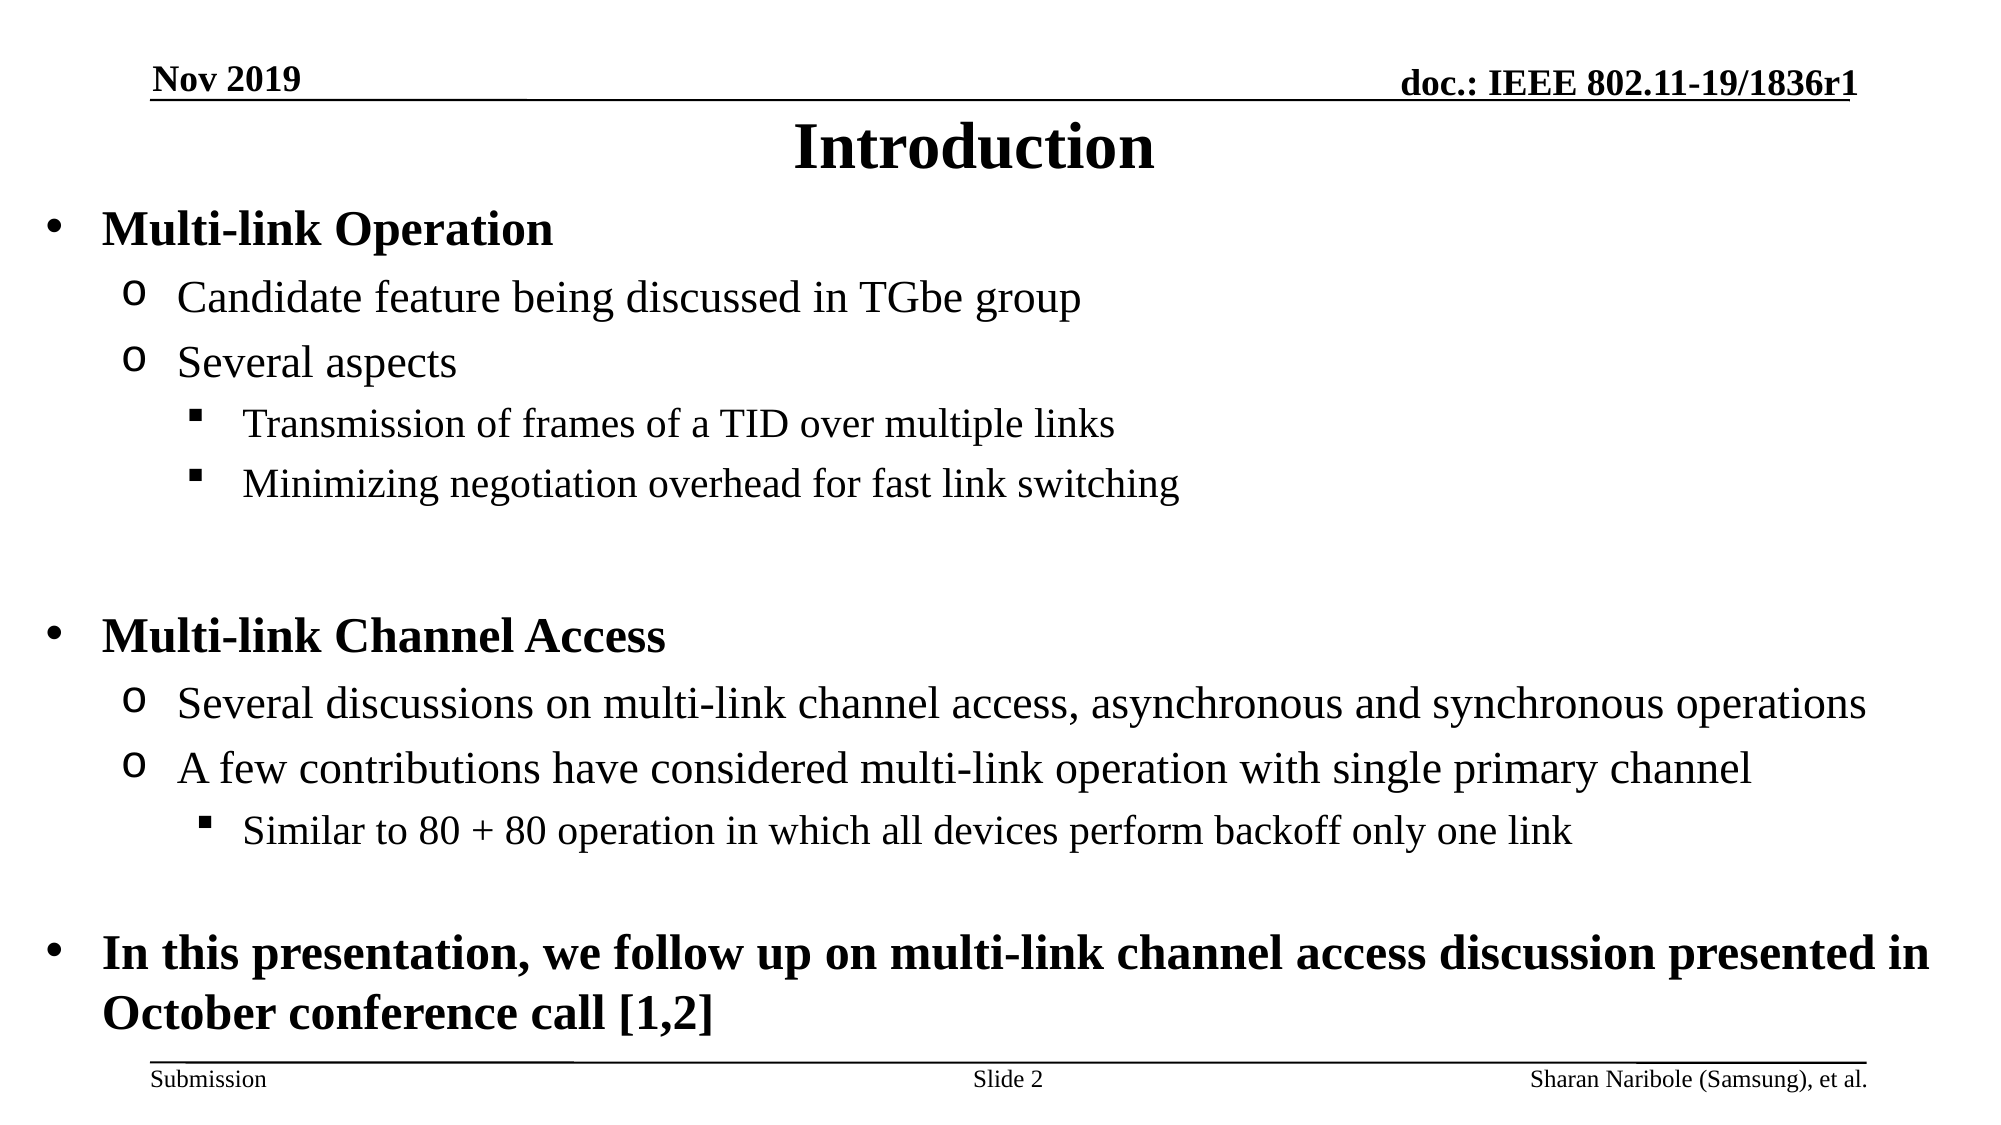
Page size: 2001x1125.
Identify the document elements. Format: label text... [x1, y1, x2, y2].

slide_number Slide 2 [950, 1063, 1067, 1123]
footer Sharan Naribole (Samsung), et al. [1171, 1063, 1869, 1093]
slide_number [152, 54, 563, 100]
title Introduction [124, 54, 1825, 187]
list Multi-link Operation Candidate feature being discussed in TGbe group Several aspects Transmission of frames of a TID over multiple links Minimizing negotiation overhead for fast link switching Multi-link Channel Access Several discussions on multi-link channel access, asynchronous and synchronous operations A few contributions have considered multi-link operation with single primary channel Similar to 80 + 80 operation in which all devices perform backoff only one link In this presentation, we follow up on multi-link channel access discussion presented in October conference call [1,2] [30, 187, 2000, 1063]
